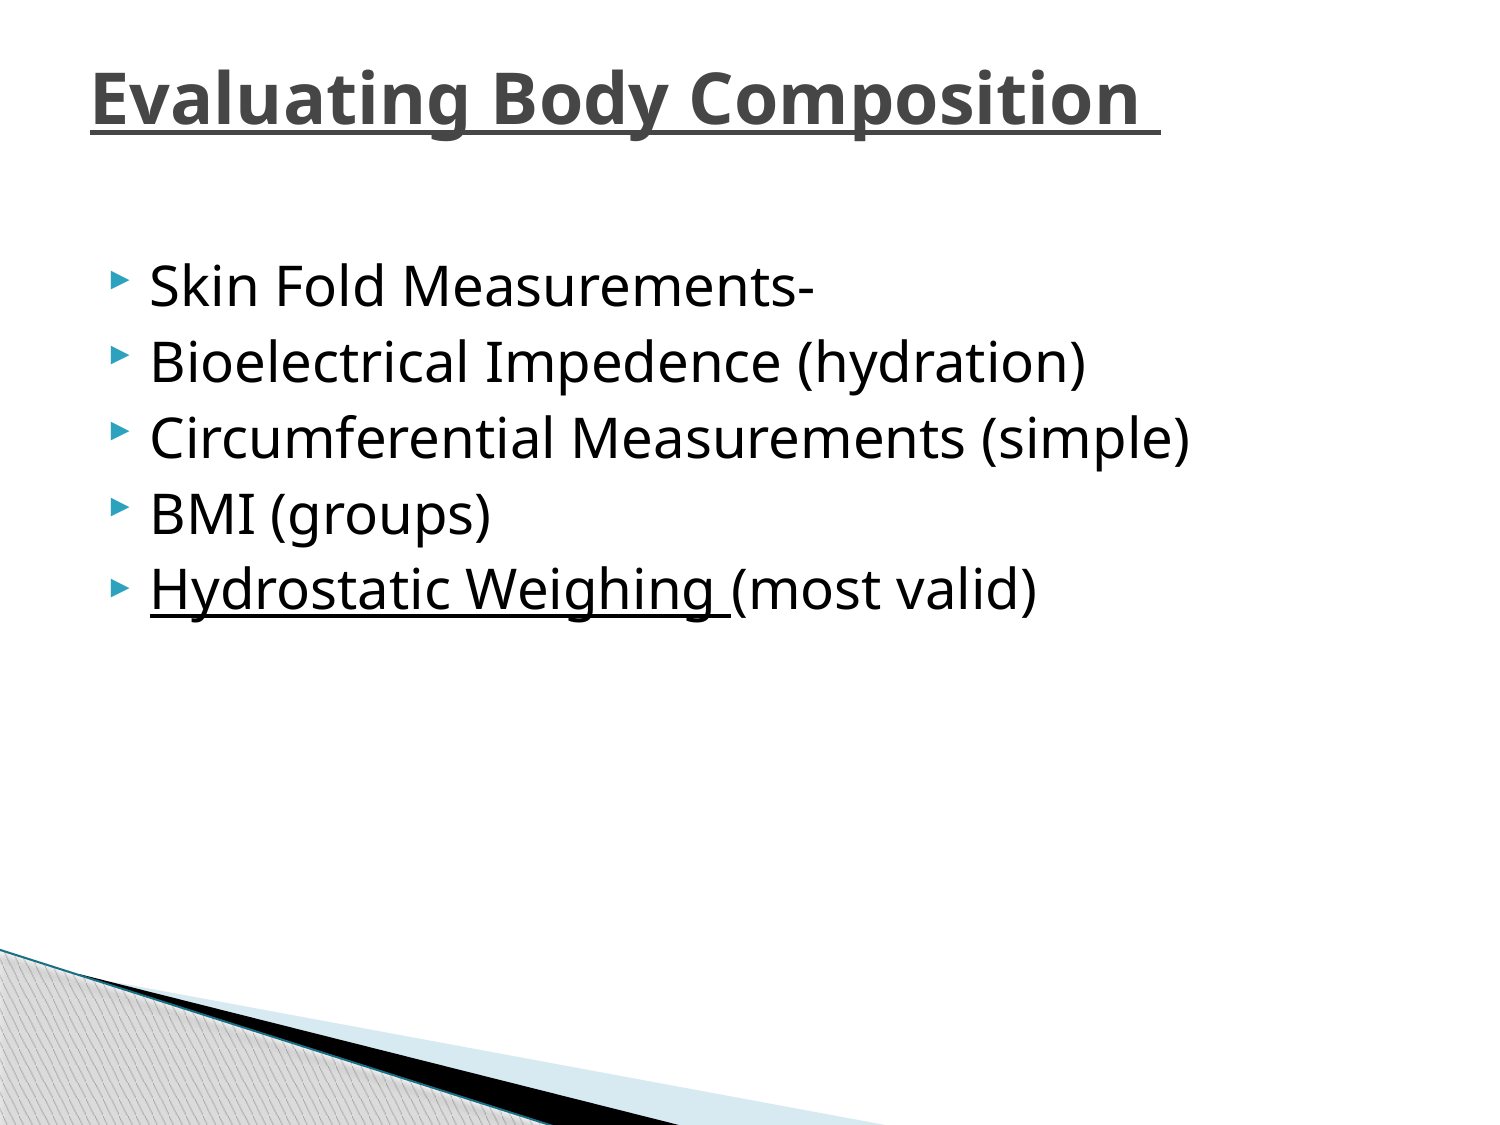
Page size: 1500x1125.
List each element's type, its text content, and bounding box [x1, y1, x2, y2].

list Skin Fold Measurements- Bioelectrical Impedence (hydration) Circumferential Measurements (simple) BMI (groups) Hydrostatic Weighing (most valid) [75, 243, 1425, 986]
title Evaluating Body Composition [75, 45, 1425, 233]
